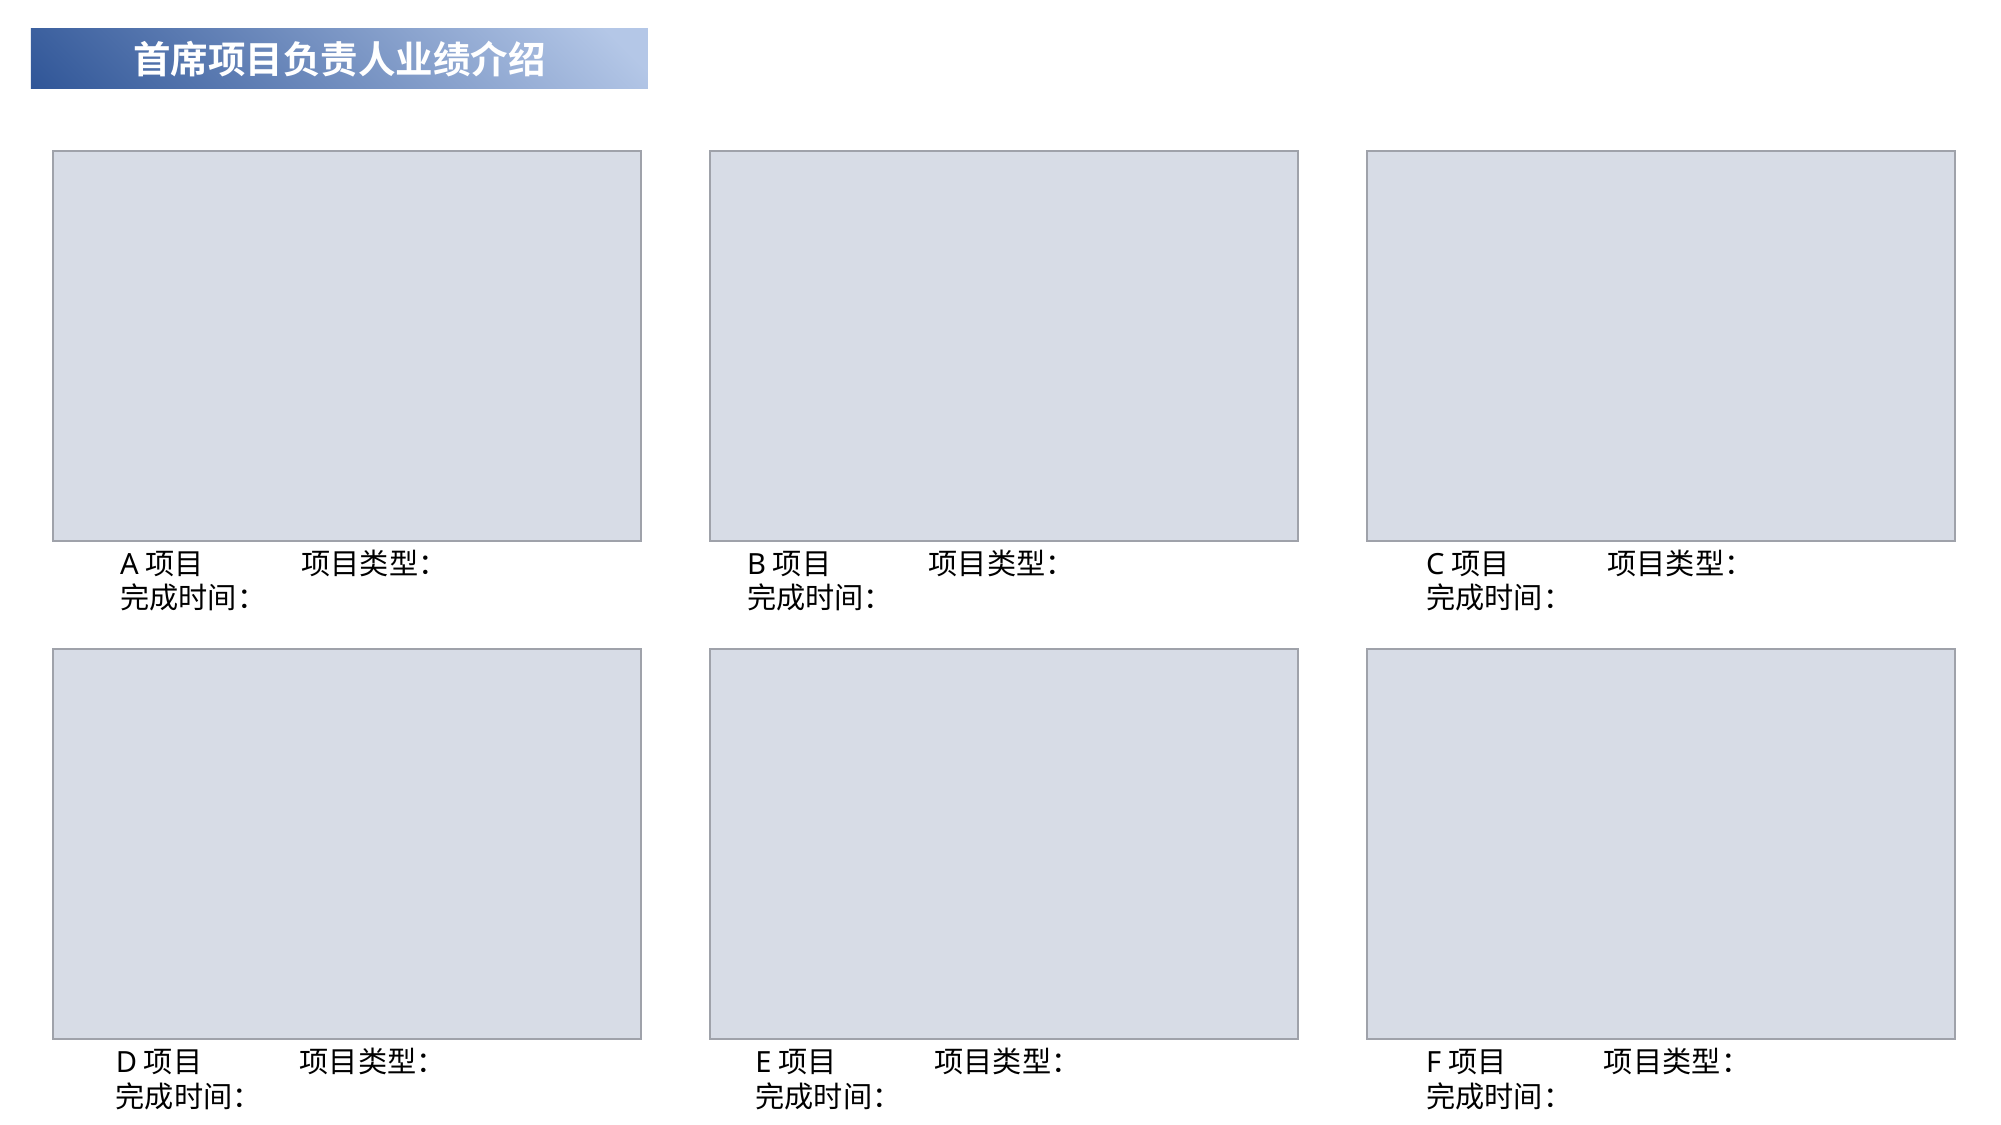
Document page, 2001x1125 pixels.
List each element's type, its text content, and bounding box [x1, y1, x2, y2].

text_box E项目 项目类型： 完成时间： [740, 1040, 1246, 1121]
text_box A项目 项目类型： 完成时间： [105, 542, 610, 623]
text_box D项目 项目类型： 完成时间： [100, 1040, 606, 1121]
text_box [52, 151, 1955, 542]
text_box F项目 项目类型： 完成时间： [1411, 1040, 1917, 1121]
text_box 首席项目负责人业绩介绍 [30, 27, 649, 90]
text_box C项目 项目类型： 完成时间： [1411, 542, 1917, 649]
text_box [52, 649, 1955, 1040]
text_box B项目 项目类型： 完成时间： [732, 542, 1238, 649]
